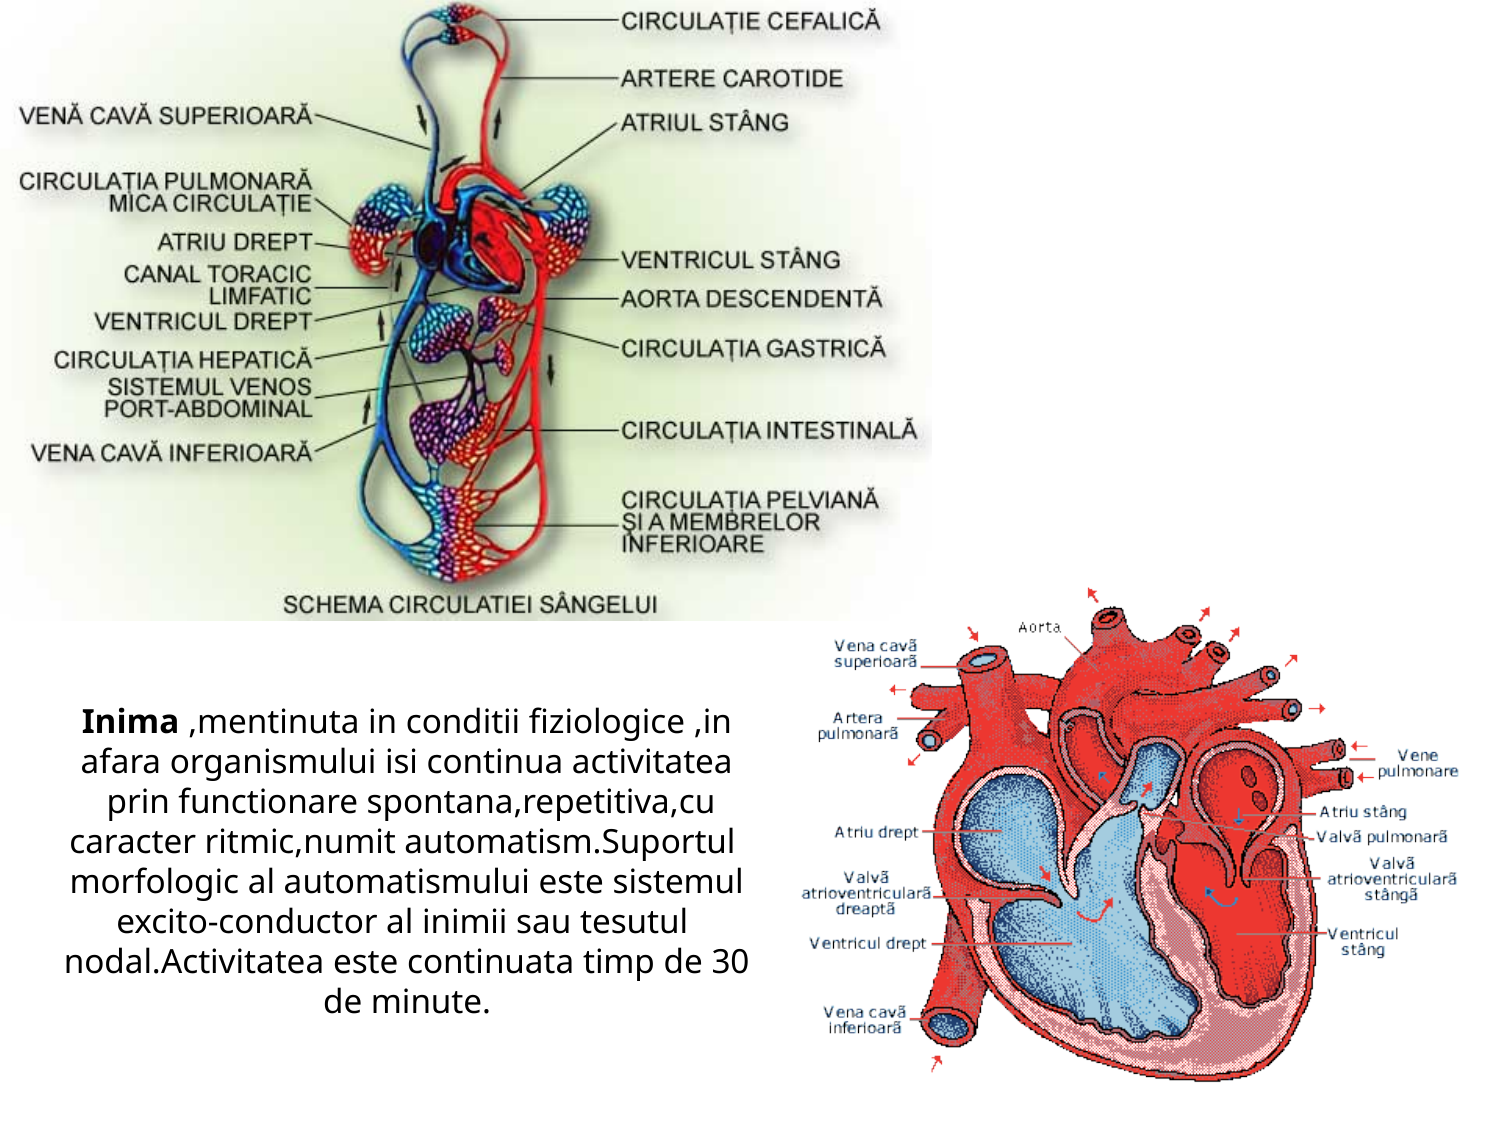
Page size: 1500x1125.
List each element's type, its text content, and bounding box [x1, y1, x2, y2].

picture [0, 0, 1473, 1098]
text_box Inima ,mentinuta in conditii fiziologice ,in afara organismului isi continua activitatea prin functionare spontana,repetitiva,cu caracter ritmic,numit automatism.Suportul morfologic al automatismului este sistemul excito-conductor al inimii sau tesutul nodal.Activitatea este continuata timp de 30 de minute. [41, 693, 774, 1028]
